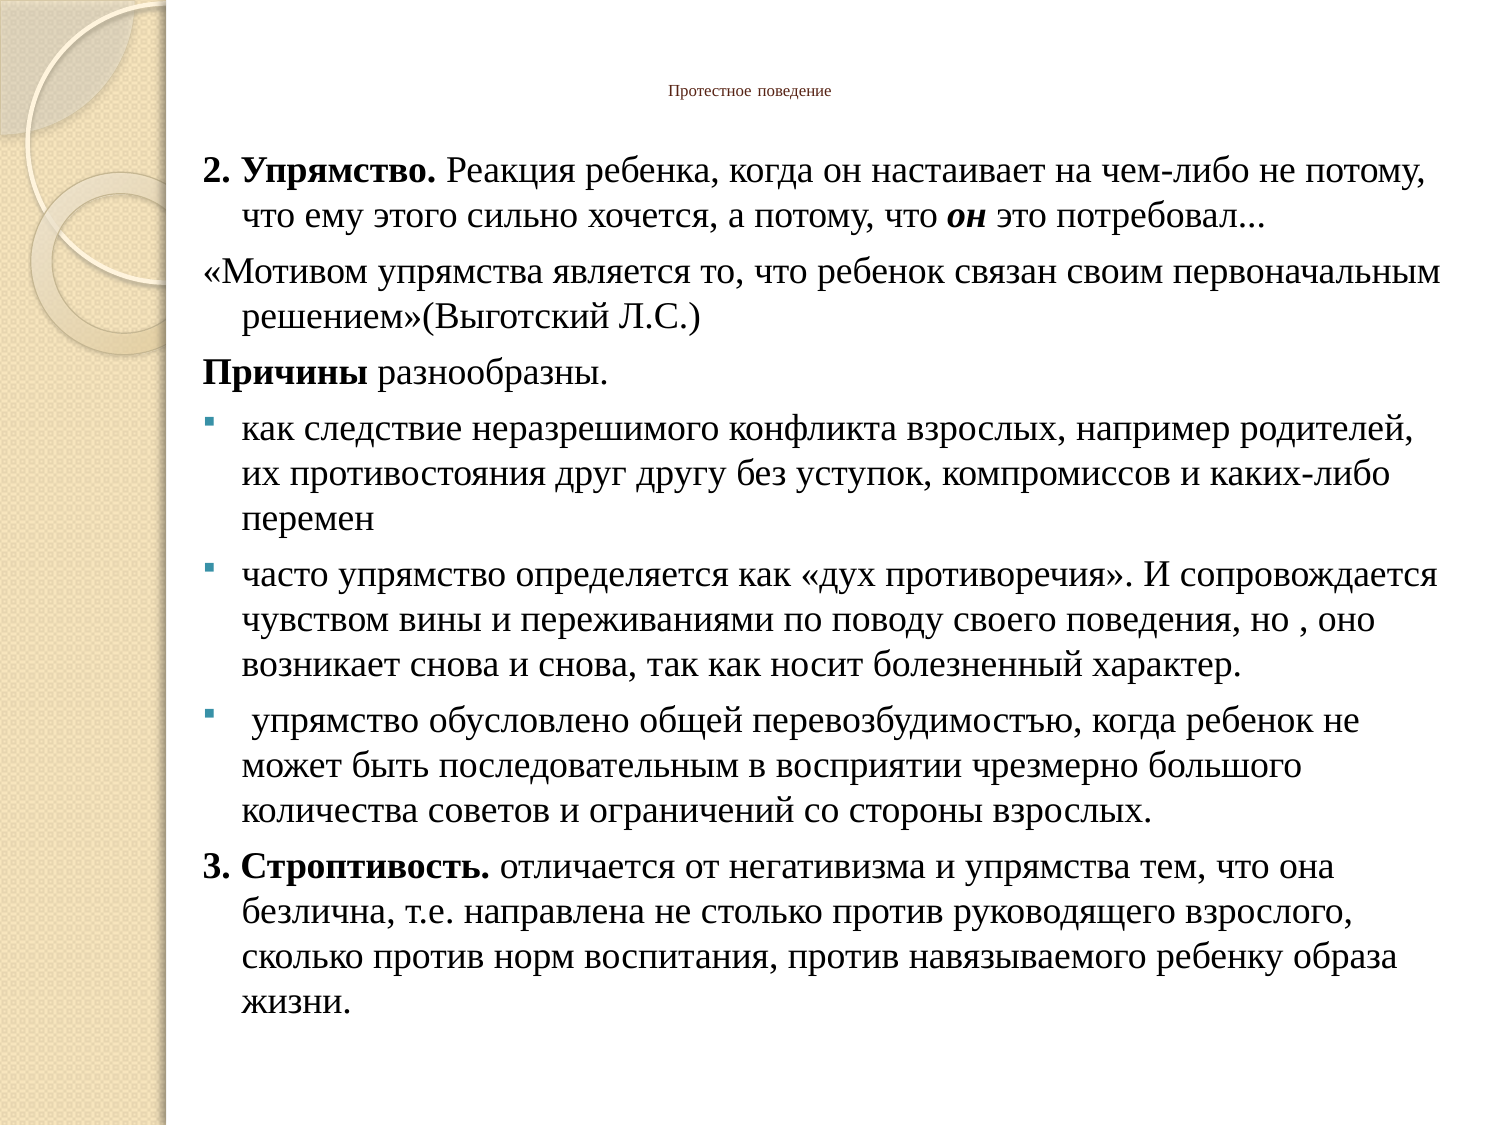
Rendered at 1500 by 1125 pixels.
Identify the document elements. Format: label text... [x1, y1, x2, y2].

title Протестное поведение [75, 45, 1425, 138]
list 2. Упрямство. Реакция ребенка, когда он настаивает на чем-либо не потому, что ему этого сильно хочется, а потому, что он это потребовал... «Мотивом упрямства является то, что ребенок связан своим первоначальным решением»(Выготский Л.С.) Причины разнообразны. как следствие неразрешимого конфликта взрослых, например родителей, их противостояния друг другу без уступок, компромиссов и каких-либо перемен часто упрямство определяется как «дух противоречия». И сопровождается чувством вины и переживаниями по поводу своего поведения, но , оно возникает снова и снова, так как носит болезненный характер. упрямство обусловлено общей перевозбудимостъю, когда ребенок не может быть последовательным в восприятии чрезмерно большого количества советов и ограничений со стороны взрослых. 3. Строптивость. отличается от негативизма и упрямства тем, что она безлична, т.е. направлена не столько против руководящего взрослого, сколько против норм воспитания, против навязываемого ребенку образа жизни. [171, 137, 1459, 1071]
